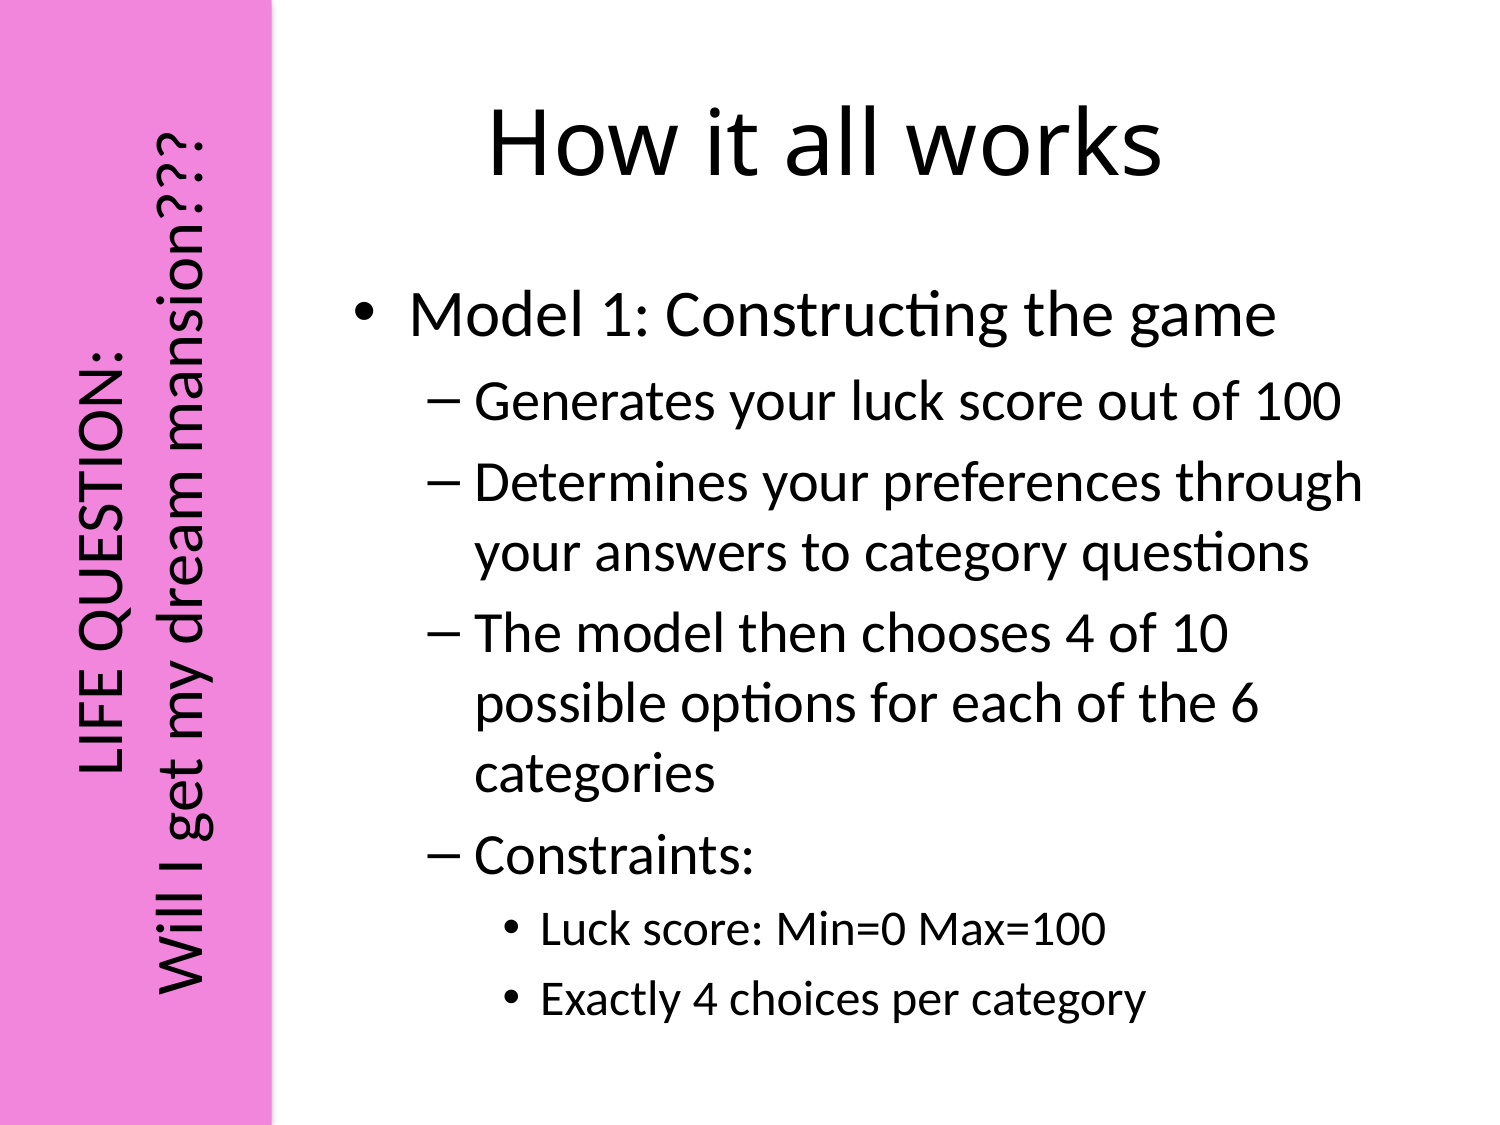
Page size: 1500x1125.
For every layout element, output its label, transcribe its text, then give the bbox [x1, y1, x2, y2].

list Model 1: Constructing the game Generates your luck score out of 100 Determines your preferences through your answers to category questions The model then chooses 4 of 10 possible options for each of the 6 categories Constraints: Luck score: Min=0 Max=100 Exactly 4 choices per category [337, 262, 1425, 1125]
text_box LIFE QUESTION: Will I get my dream mansion??? [0, 0, 272, 1125]
title How it all works [276, 45, 1500, 233]
